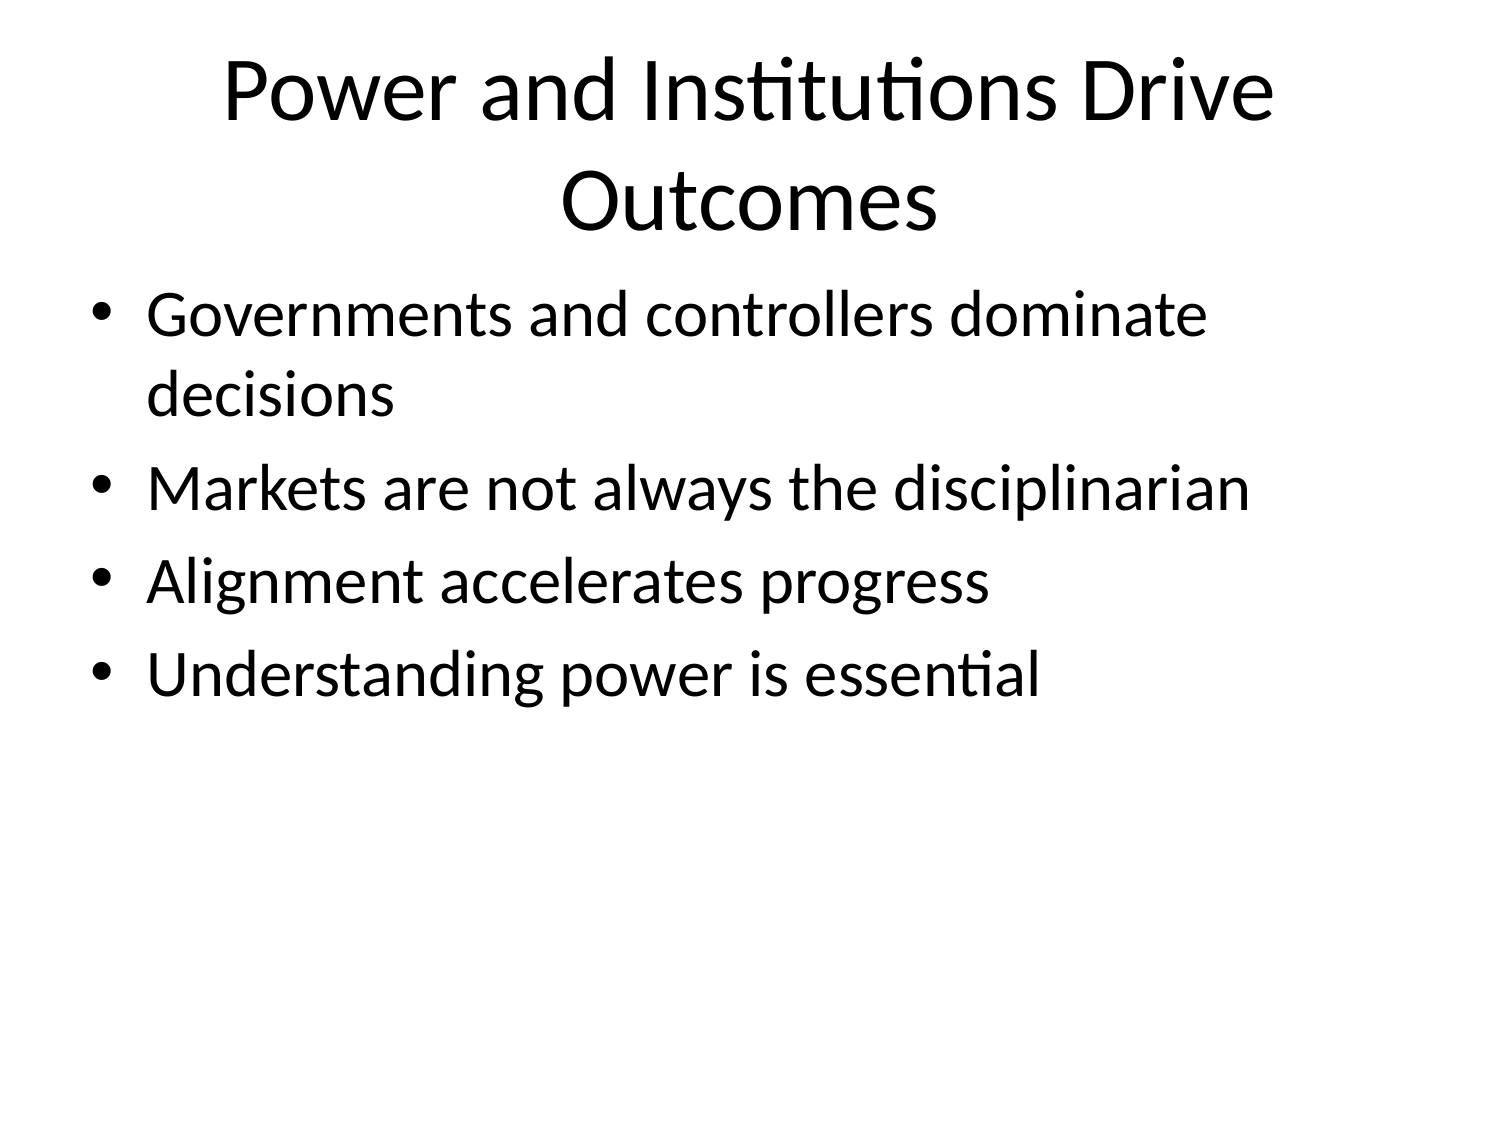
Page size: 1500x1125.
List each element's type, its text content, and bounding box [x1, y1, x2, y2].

list Governments and controllers dominate decisions Markets are not always the disciplinarian Alignment accelerates progress Understanding power is essential [75, 262, 1425, 1005]
title Power and Institutions Drive Outcomes [75, 45, 1425, 233]
